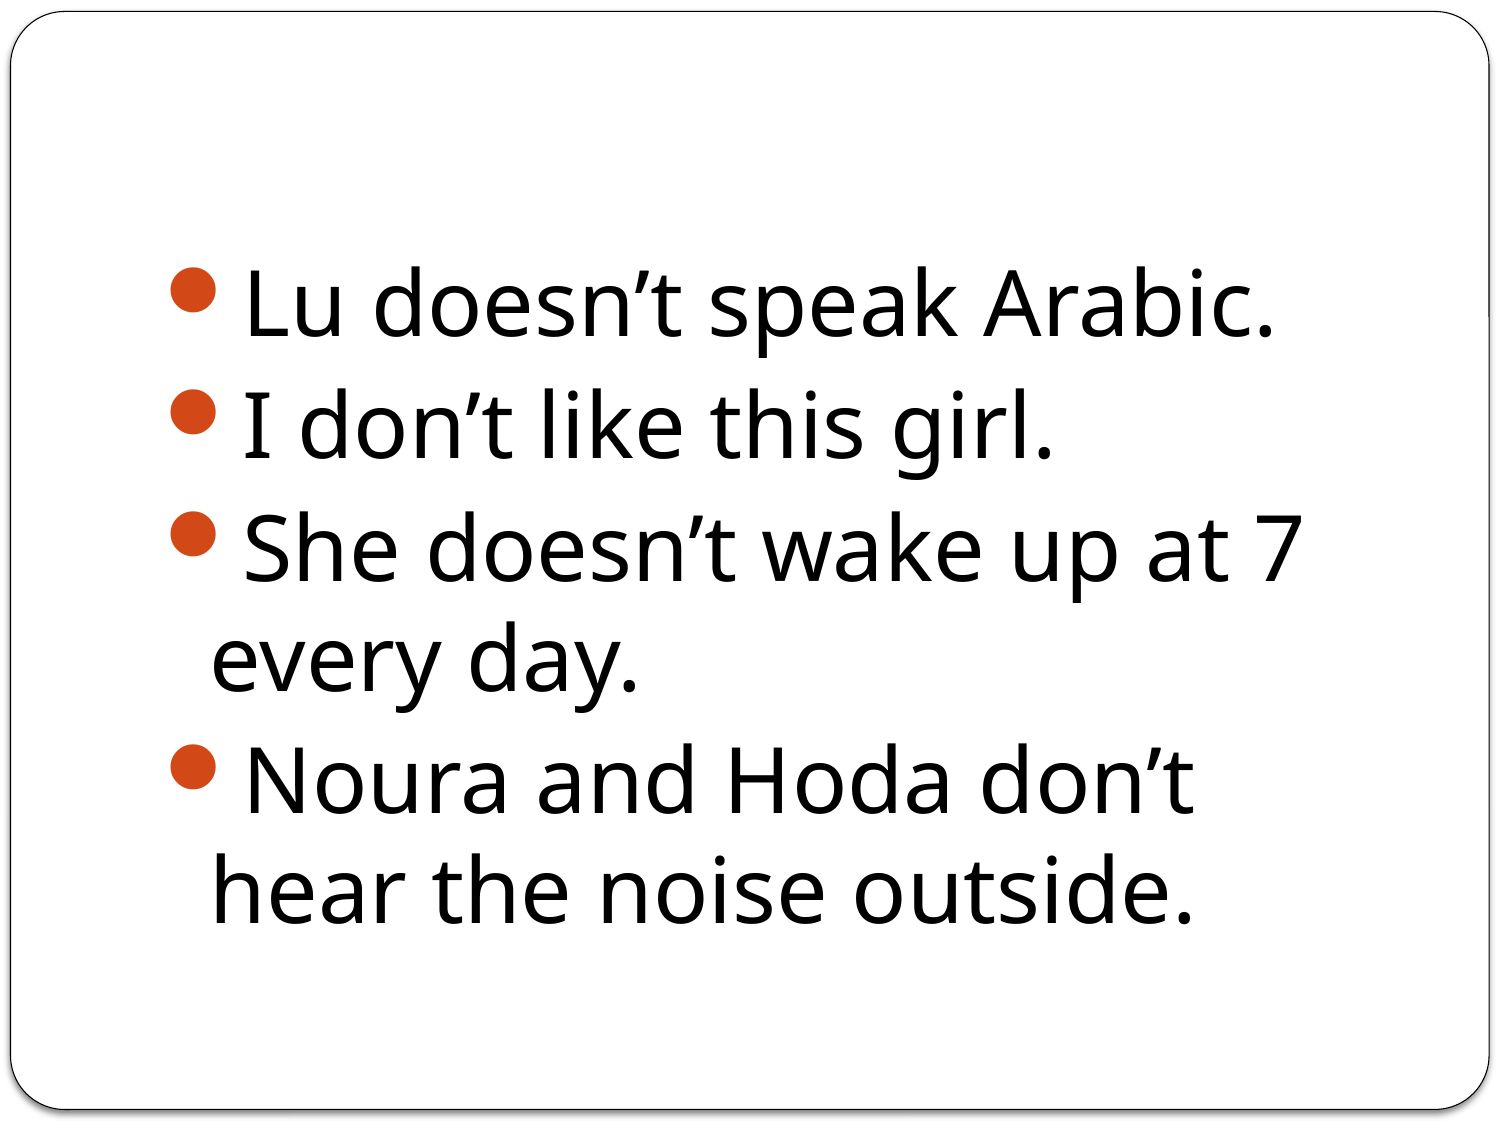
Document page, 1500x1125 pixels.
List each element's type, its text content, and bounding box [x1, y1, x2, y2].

list Lu doesn’t speak Arabic. I don’t like this girl. She doesn’t wake up at 7 every day. Noura and Hoda don’t hear the noise outside. [150, 237, 1425, 988]
